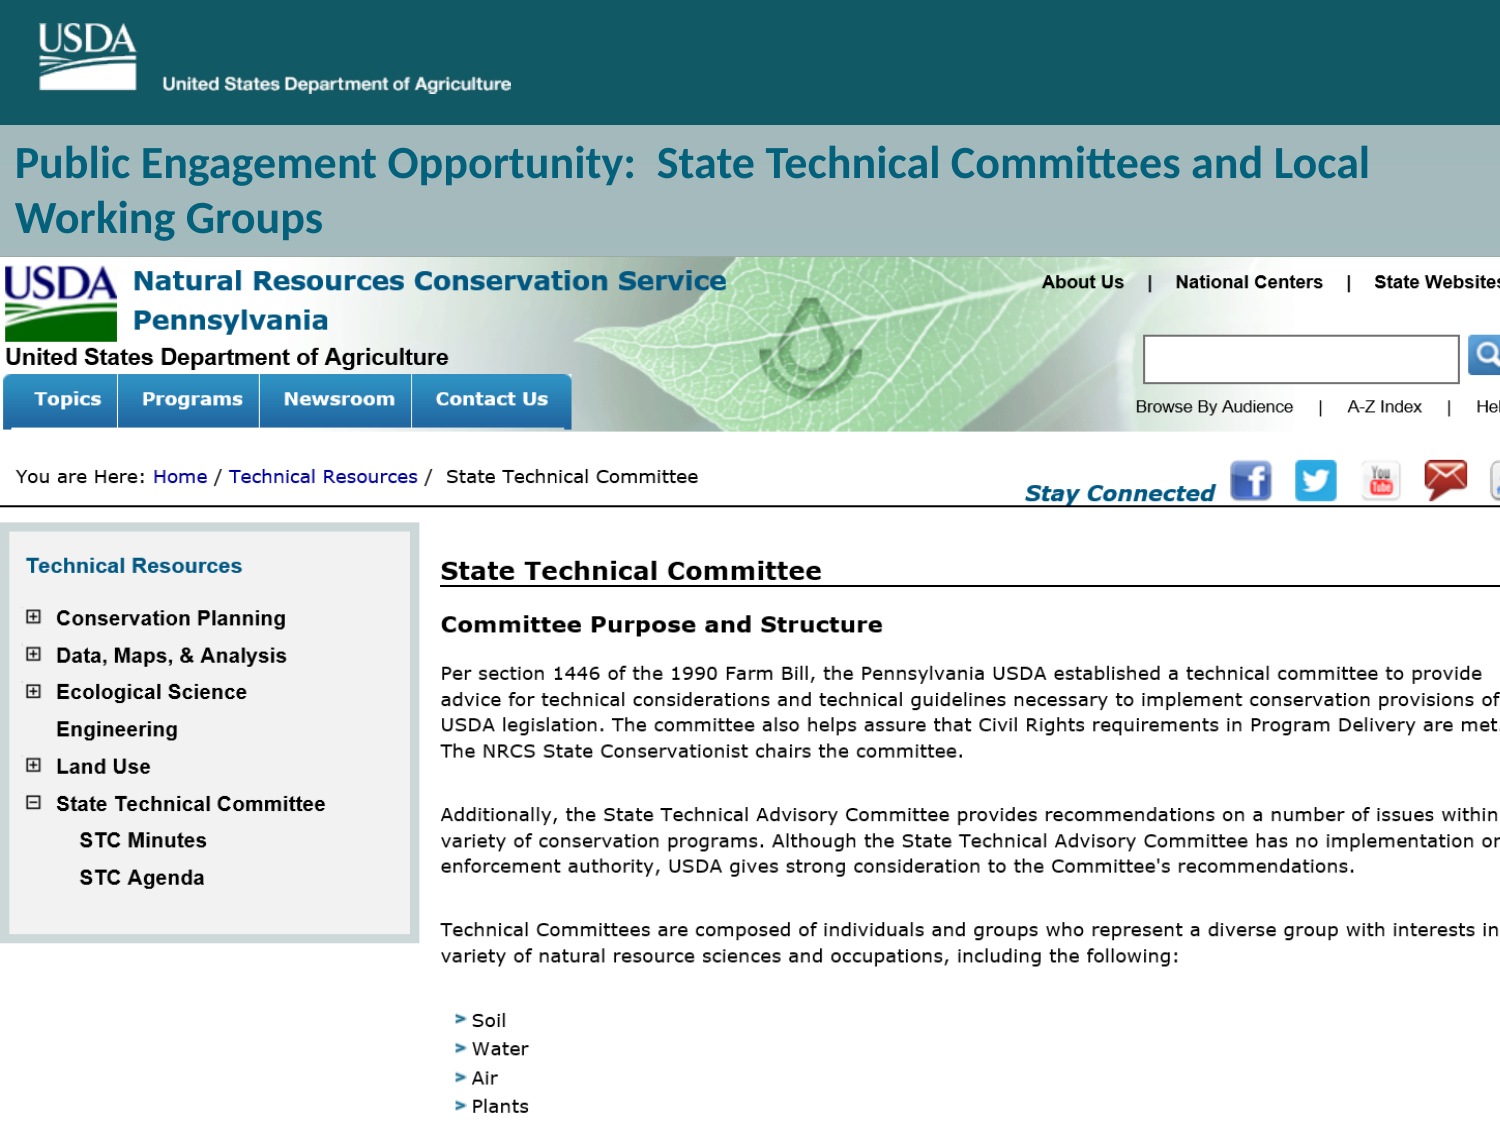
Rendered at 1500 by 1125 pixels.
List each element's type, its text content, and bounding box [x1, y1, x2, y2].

text_box [0, 0, 1500, 127]
text_box Public Engagement Opportunity: State Technical Committees and Local Working Groups [0, 127, 1500, 250]
picture [38, 22, 512, 95]
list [0, 256, 1500, 1125]
